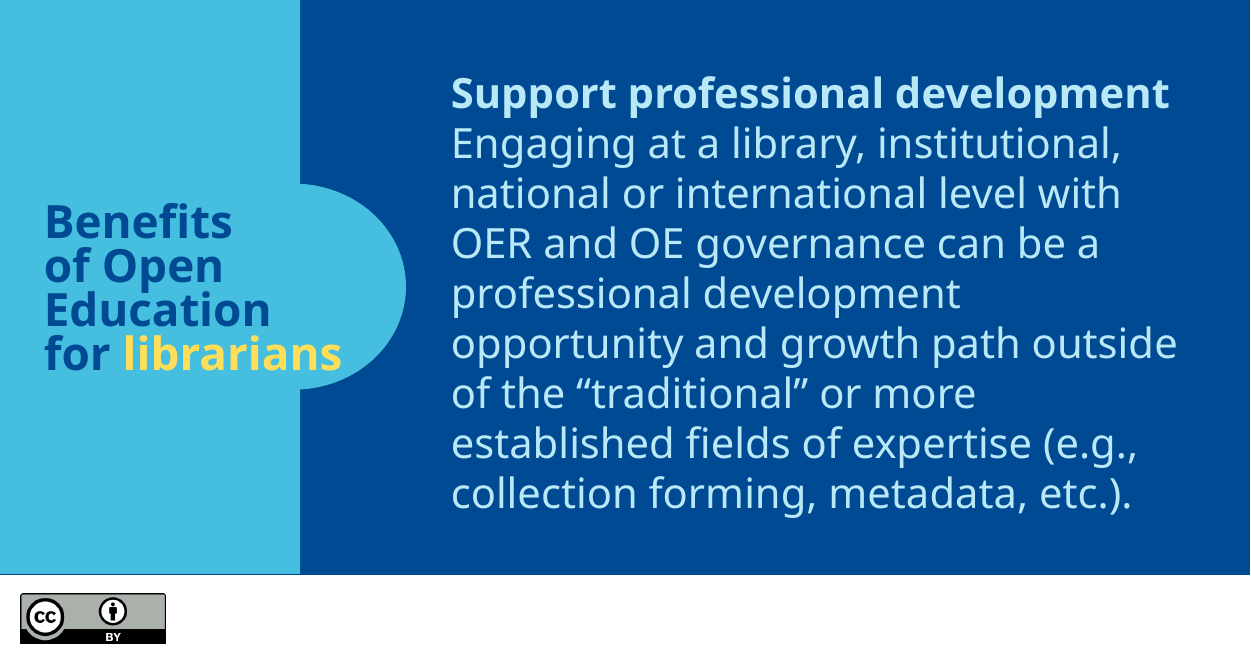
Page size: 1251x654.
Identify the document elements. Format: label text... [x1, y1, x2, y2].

text_box Support professional development Engaging at a library, institutional, national or international level with OER and OE governance can be a professional development opportunity and growth path outside of the “traditional” or more established fields of expertise (e.g., collection forming, metadata, etc.). [438, 54, 1201, 530]
text_box [0, 582, 1250, 654]
text_box [0, 0, 301, 574]
text_box [252, 183, 336, 191]
picture [20, 592, 166, 645]
text_box Benefits of Open Education for librarians [31, 191, 373, 392]
text_box [373, 213, 407, 360]
